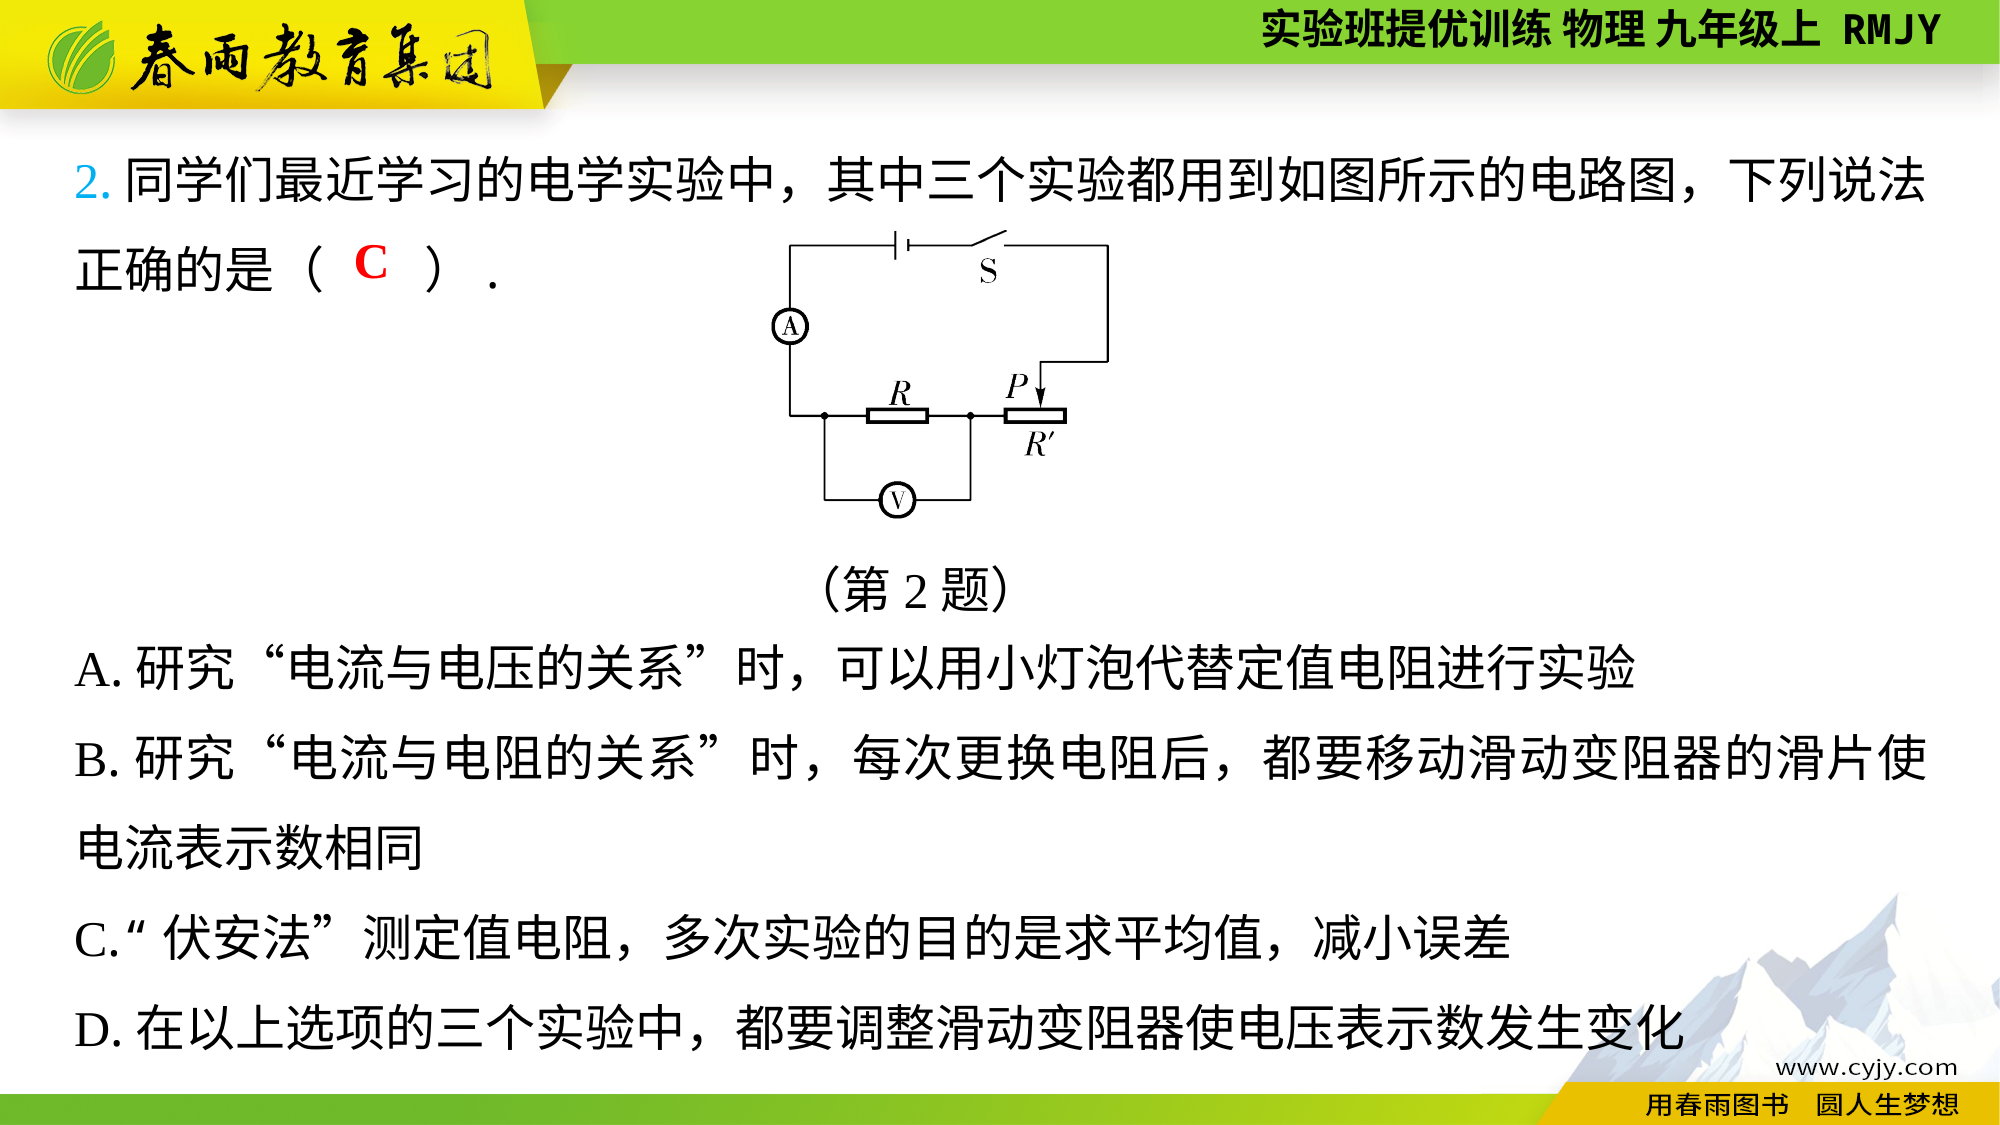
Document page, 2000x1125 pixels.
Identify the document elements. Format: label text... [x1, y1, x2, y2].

text_box C [338, 220, 405, 296]
picture [0, 0, 2000, 1125]
list 2.同学们最近学习的电学实验中，其中三个实验都用到如图所示的电路图，下列说法正确的是（ ）. A.研究“电流与电压的关系”时，可以用小灯泡代替定值电阻进行实验 B.研究“电流与电阻的关系”时，每次更换电阻后，都要移动滑动变阻器的滑片使电流表示数相同 C.“伏安法”测定值电阻，多次实验的目的是求平均值，减小误差 D.在以上选项的三个实验中，都要调整滑动变阻器使电压表示数发生变化 [59, 111, 1944, 1074]
text_box （第2题） [776, 530, 1056, 627]
